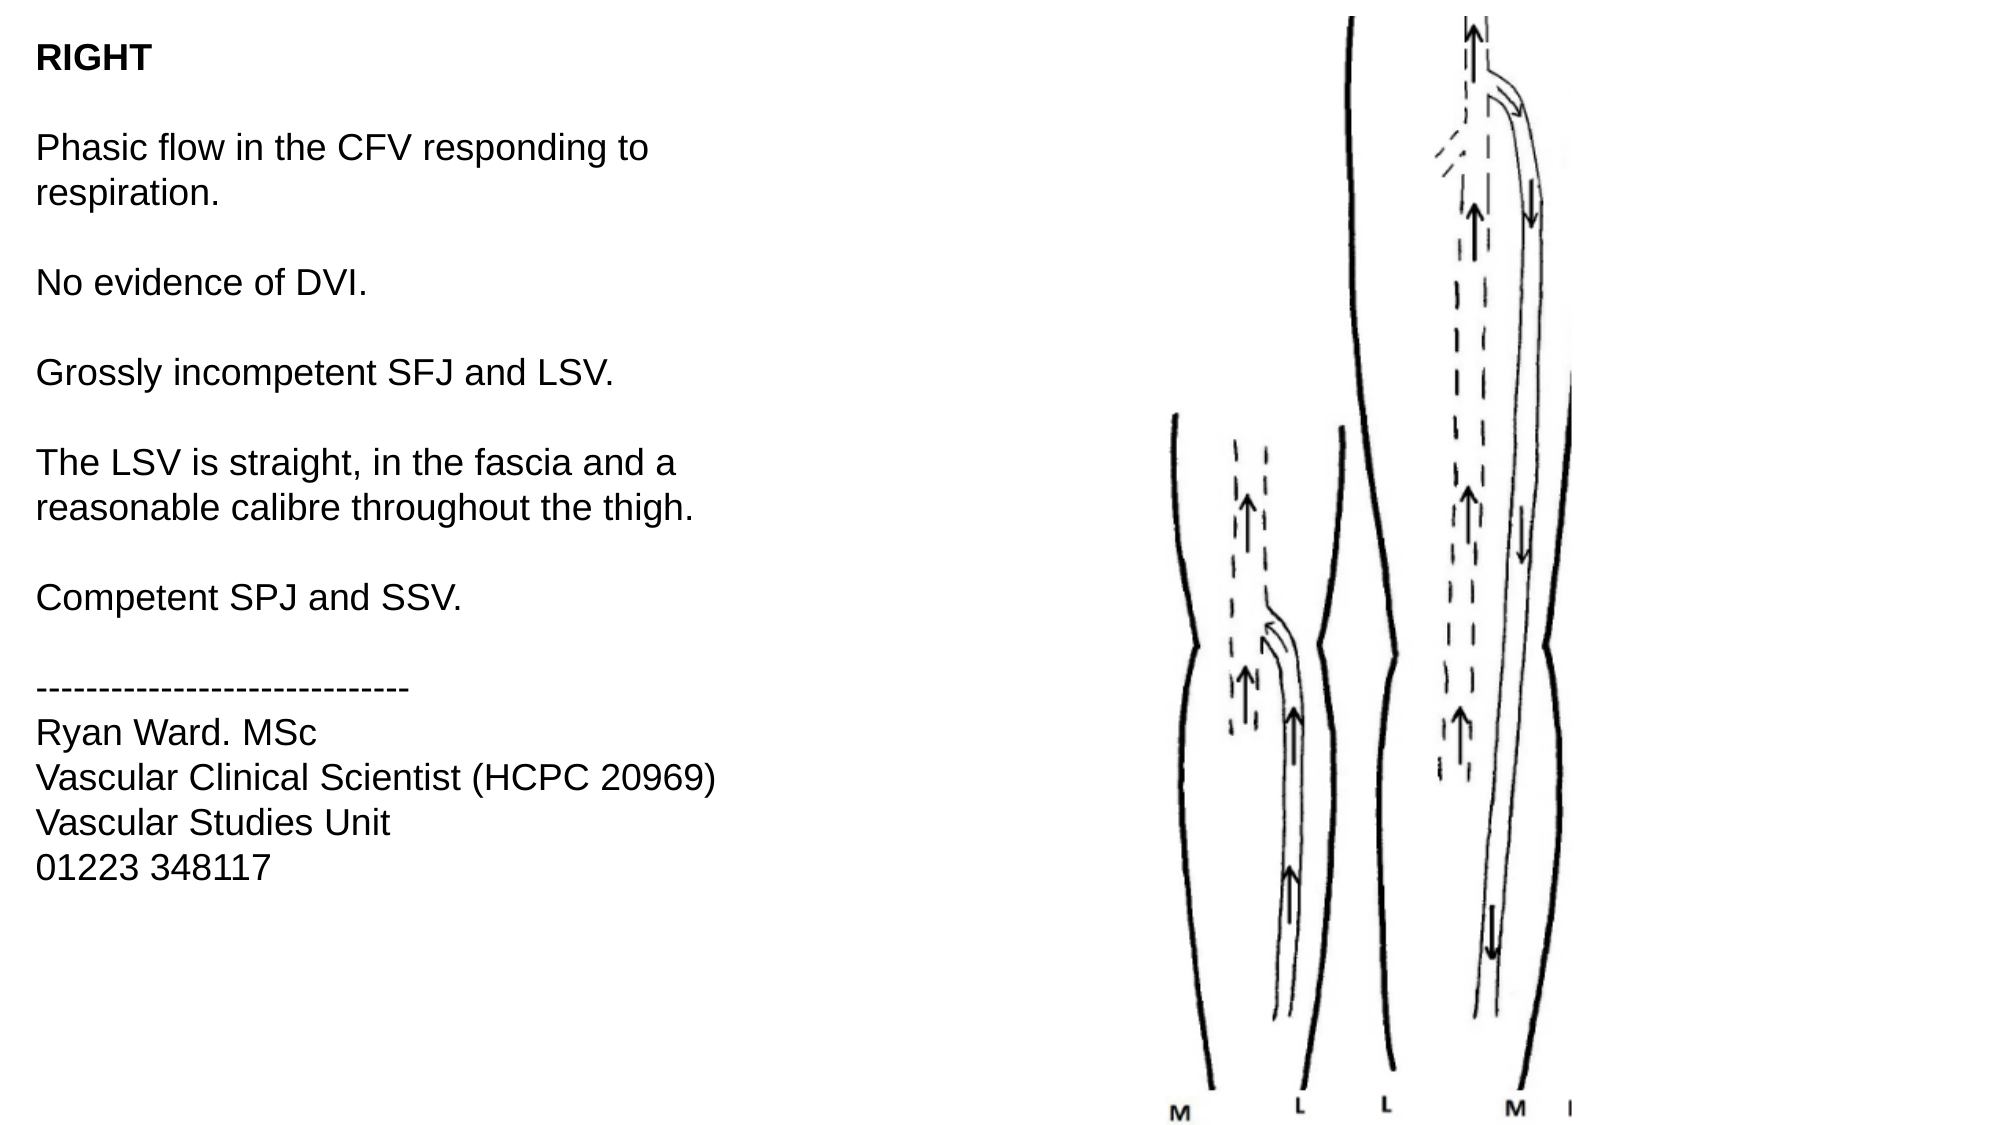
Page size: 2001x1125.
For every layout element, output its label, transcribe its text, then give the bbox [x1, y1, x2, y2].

text_box RIGHT Phasic flow in the CFV responding to respiration. No evidence of DVI. Grossly incompetent SFJ and LSV. The LSV is straight, in the fascia and a reasonable calibre throughout the thigh. Competent SPJ and SSV. ------------------------------ Ryan Ward. MSc Vascular Clinical Scientist (HCPC 20969) Vascular Studies Unit 01223 348117 [20, 25, 748, 940]
picture [1166, 16, 1597, 1125]
